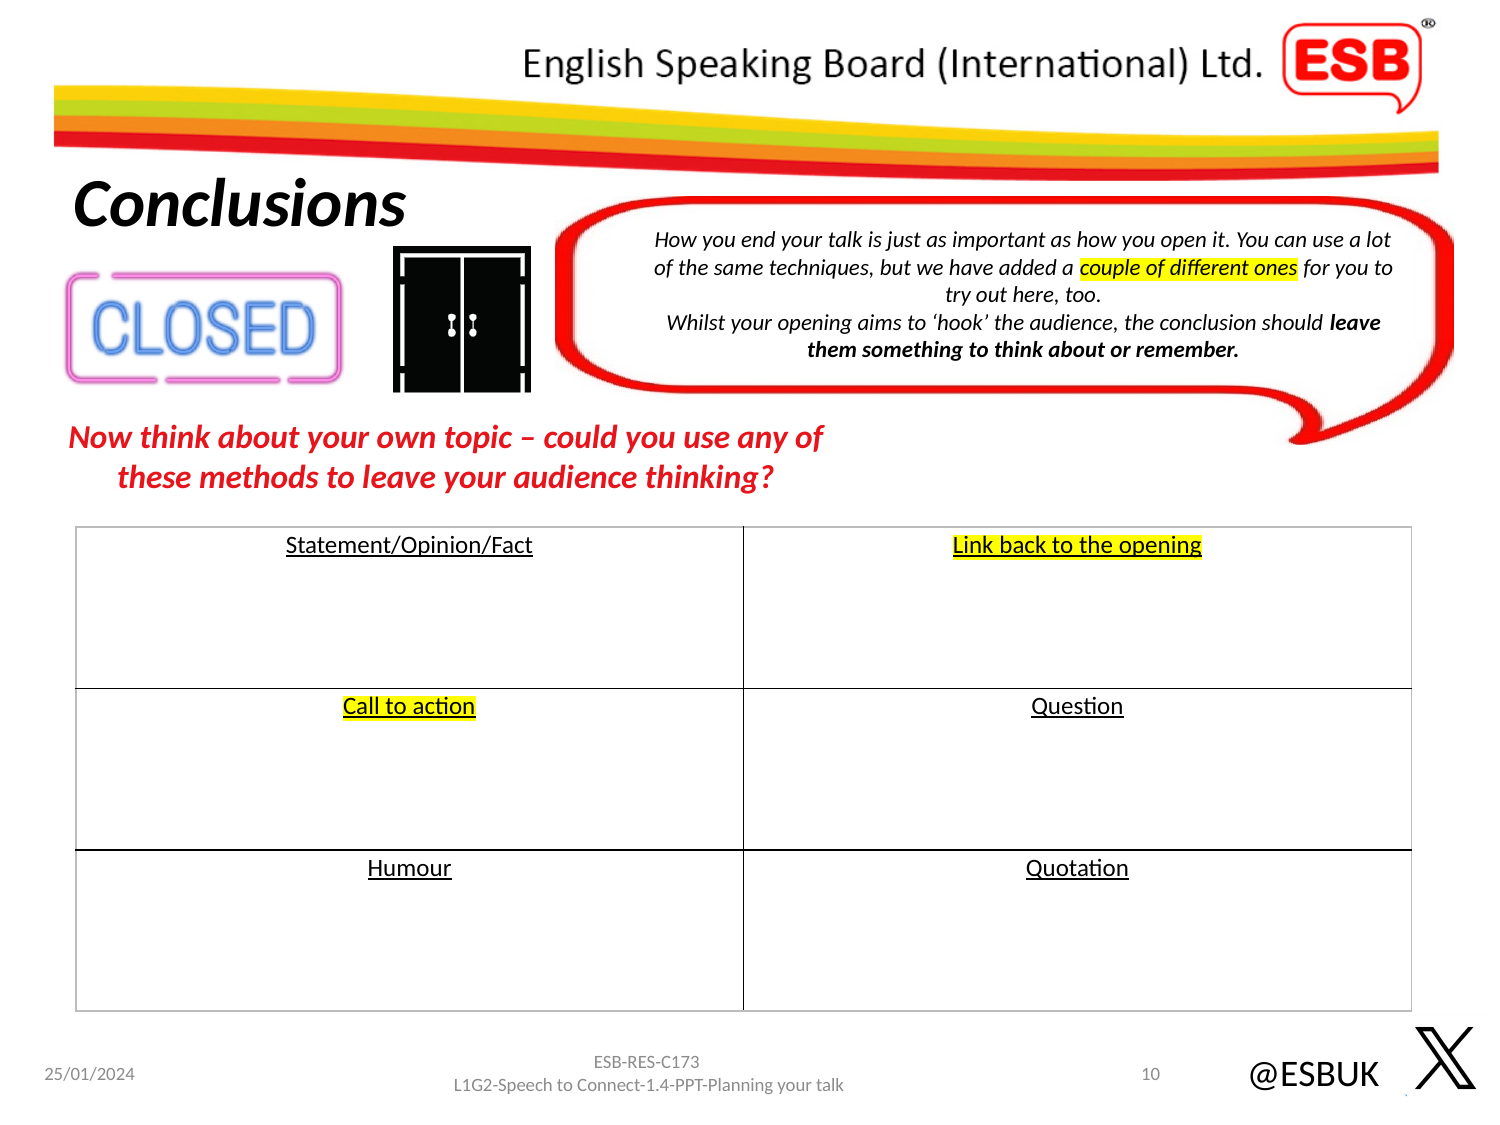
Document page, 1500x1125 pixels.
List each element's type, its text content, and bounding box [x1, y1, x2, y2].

table_header Link back to the opening [744, 528, 1411, 688]
table_cell Humour [77, 851, 743, 1010]
table_cell Quotation [744, 851, 1411, 1010]
text_box Now think about your own topic – could you use any of these methods to leave your audience thinking? [47, 407, 845, 503]
table_header Statement/Opinion/Fact [77, 528, 743, 688]
table_cell Call to action [77, 689, 743, 849]
footer ESB-RES-C173 L1G2-Speech to Connect-1.4-PPT-Planning your talk [395, 1042, 902, 1103]
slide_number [29, 1042, 367, 1103]
slide_number 10 [930, 1042, 1176, 1103]
picture [46, 263, 367, 396]
picture [1404, 1014, 1487, 1102]
table_cell Question [744, 689, 1411, 849]
picture [384, 237, 538, 407]
text_box Conclusions [58, 137, 1353, 279]
picture [0, 0, 1500, 189]
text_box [555, 196, 1454, 445]
